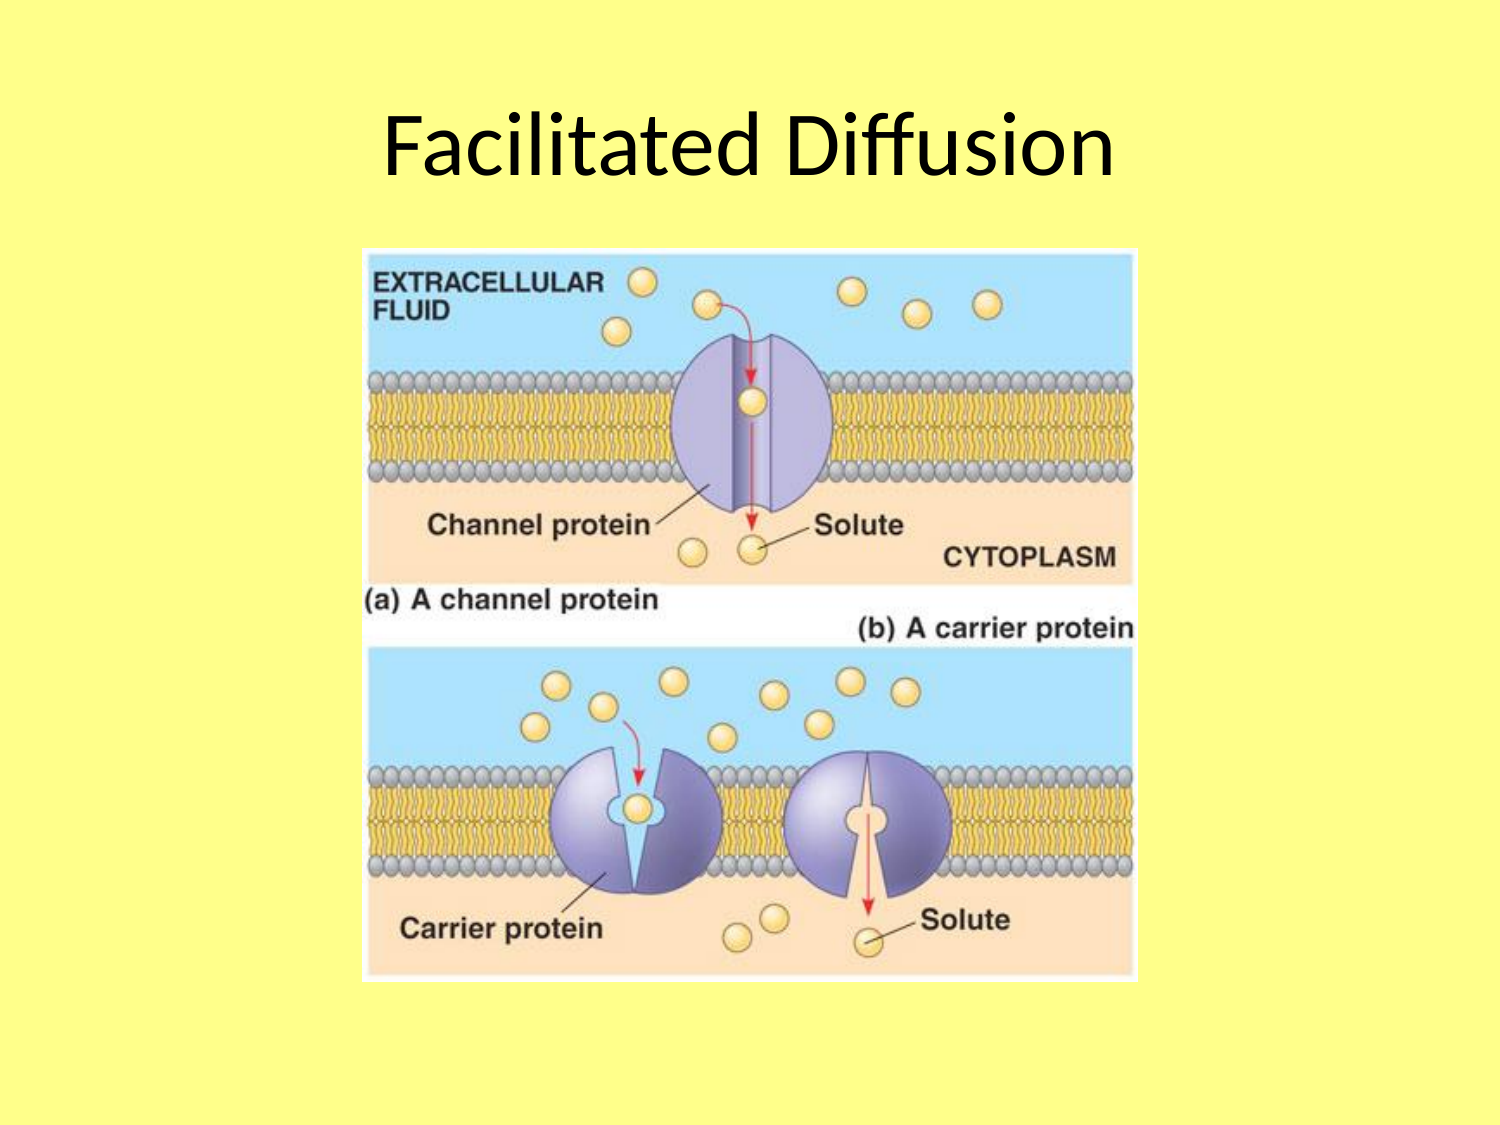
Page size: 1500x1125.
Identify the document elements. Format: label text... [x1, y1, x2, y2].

title Facilitated Diffusion [75, 45, 1425, 233]
picture [362, 247, 1138, 982]
